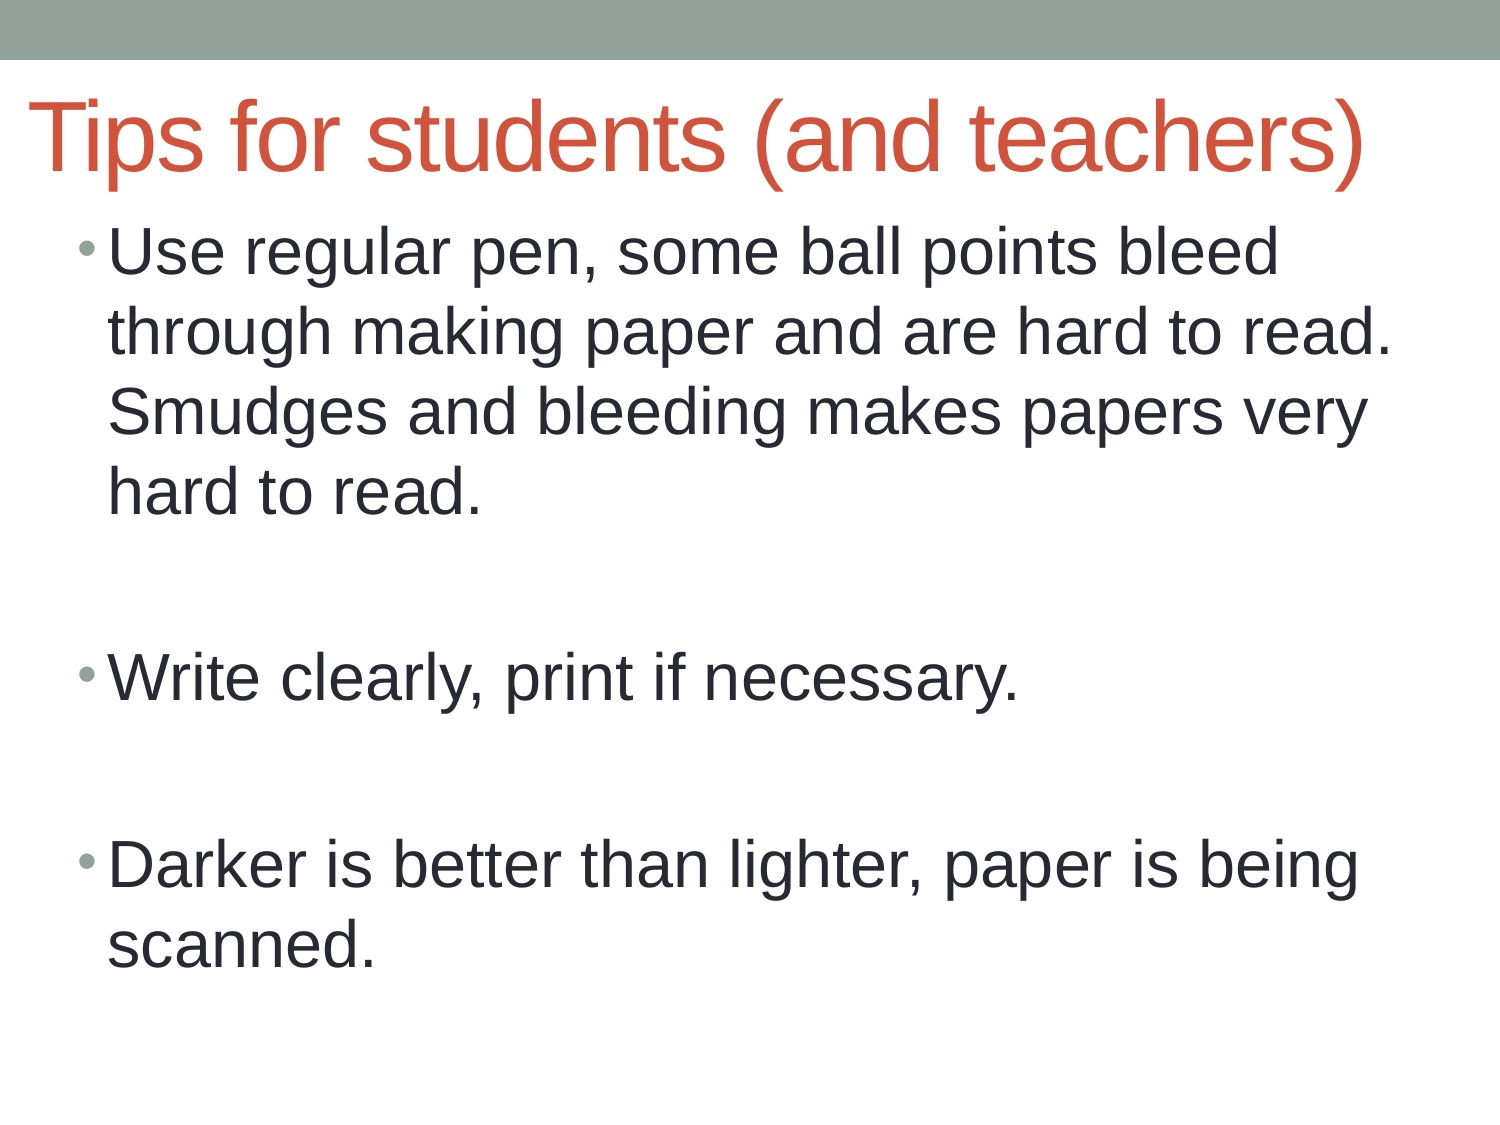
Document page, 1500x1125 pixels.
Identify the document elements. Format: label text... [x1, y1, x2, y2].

title Tips for students (and teachers) [12, 50, 1388, 213]
list Use regular pen, some ball points bleed through making paper and are hard to read. Smudges and bleeding makes papers very hard to read. Write clearly, print if necessary. Darker is better than lighter, paper is being scanned. [62, 200, 1425, 1013]
